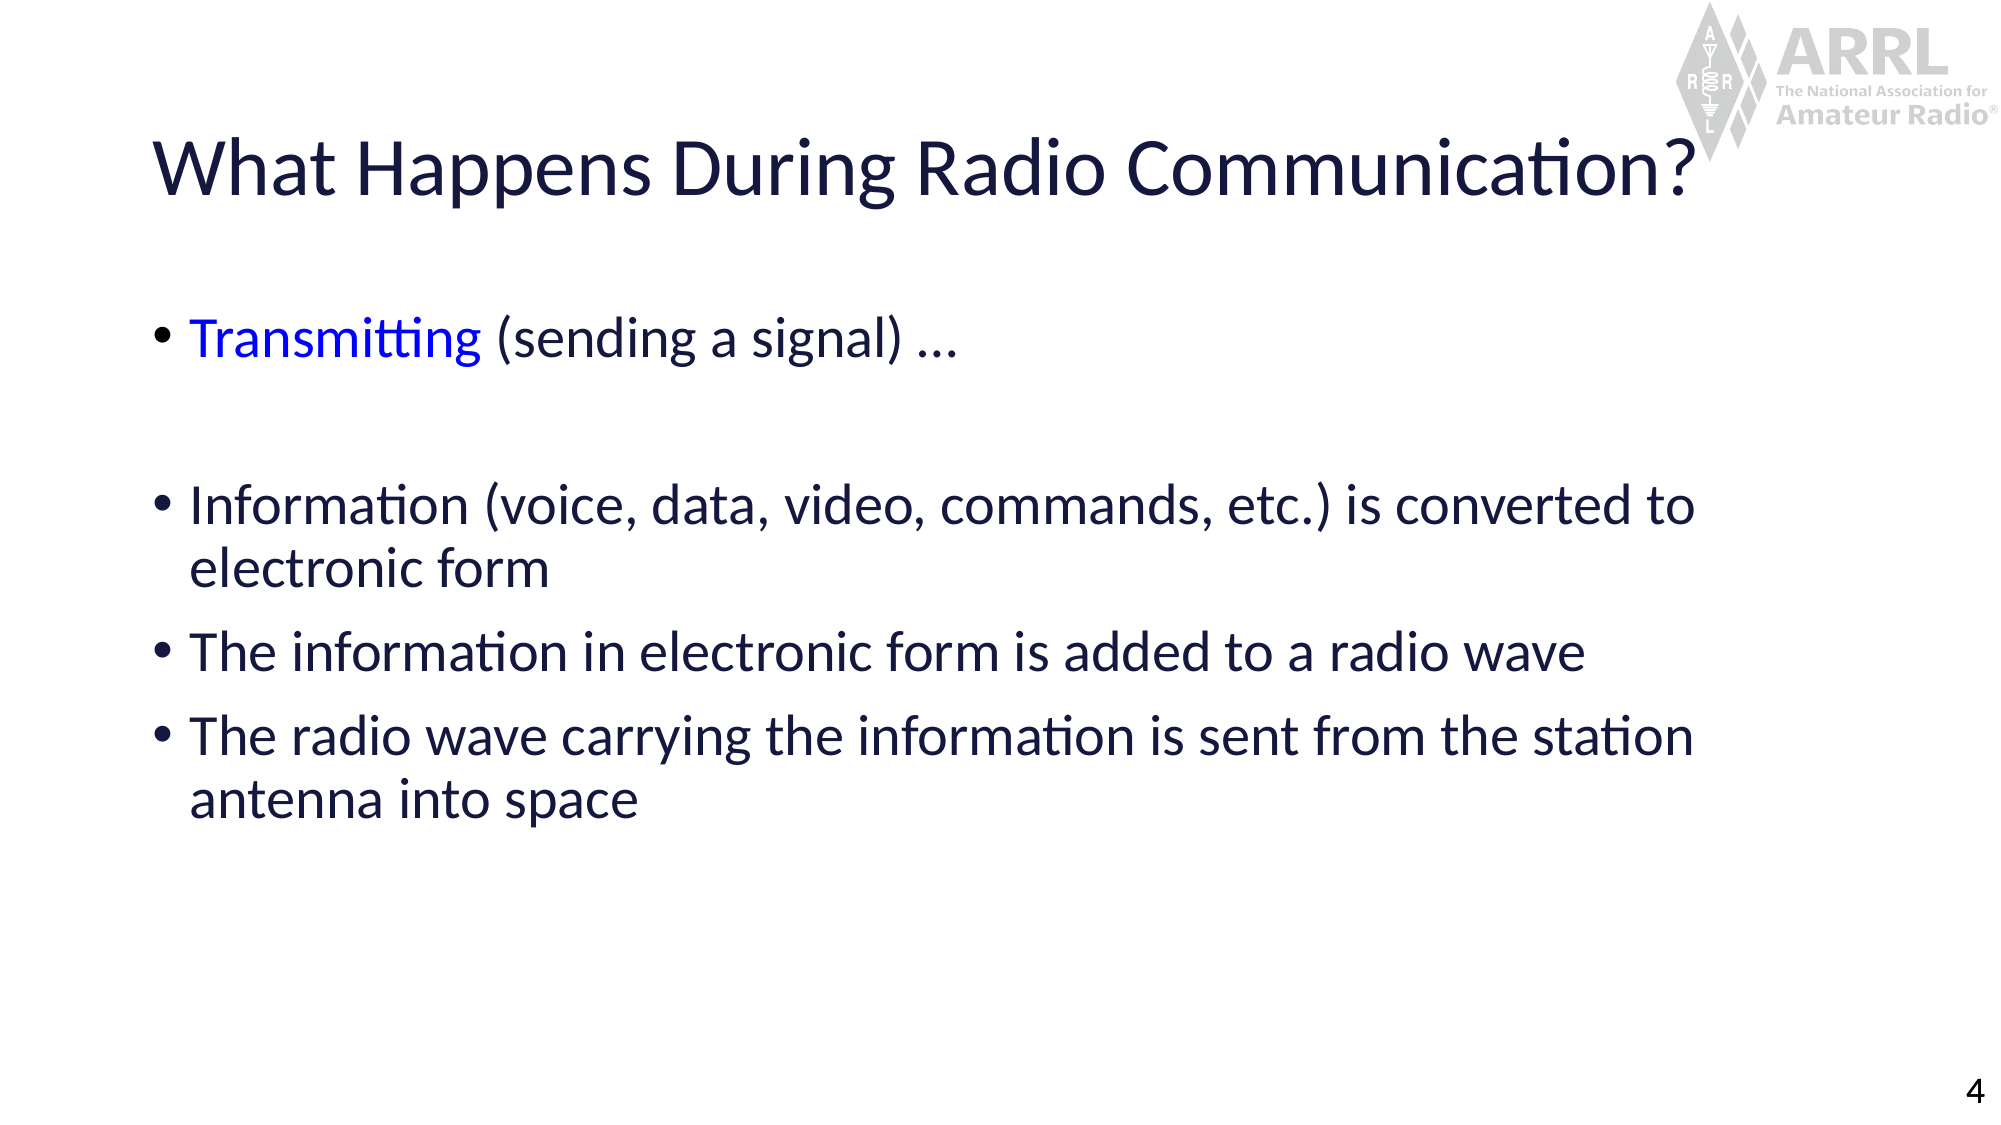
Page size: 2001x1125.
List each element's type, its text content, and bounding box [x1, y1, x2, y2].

title What Happens During Radio Communication? [137, 59, 1863, 278]
list Transmitting (sending a signal) … Information (voice, data, video, commands, etc.) is converted to electronic form The information in electronic form is added to a radio wave The radio wave carrying the information is sent from the station antenna into space [137, 299, 1863, 1014]
picture [1674, 0, 2000, 164]
